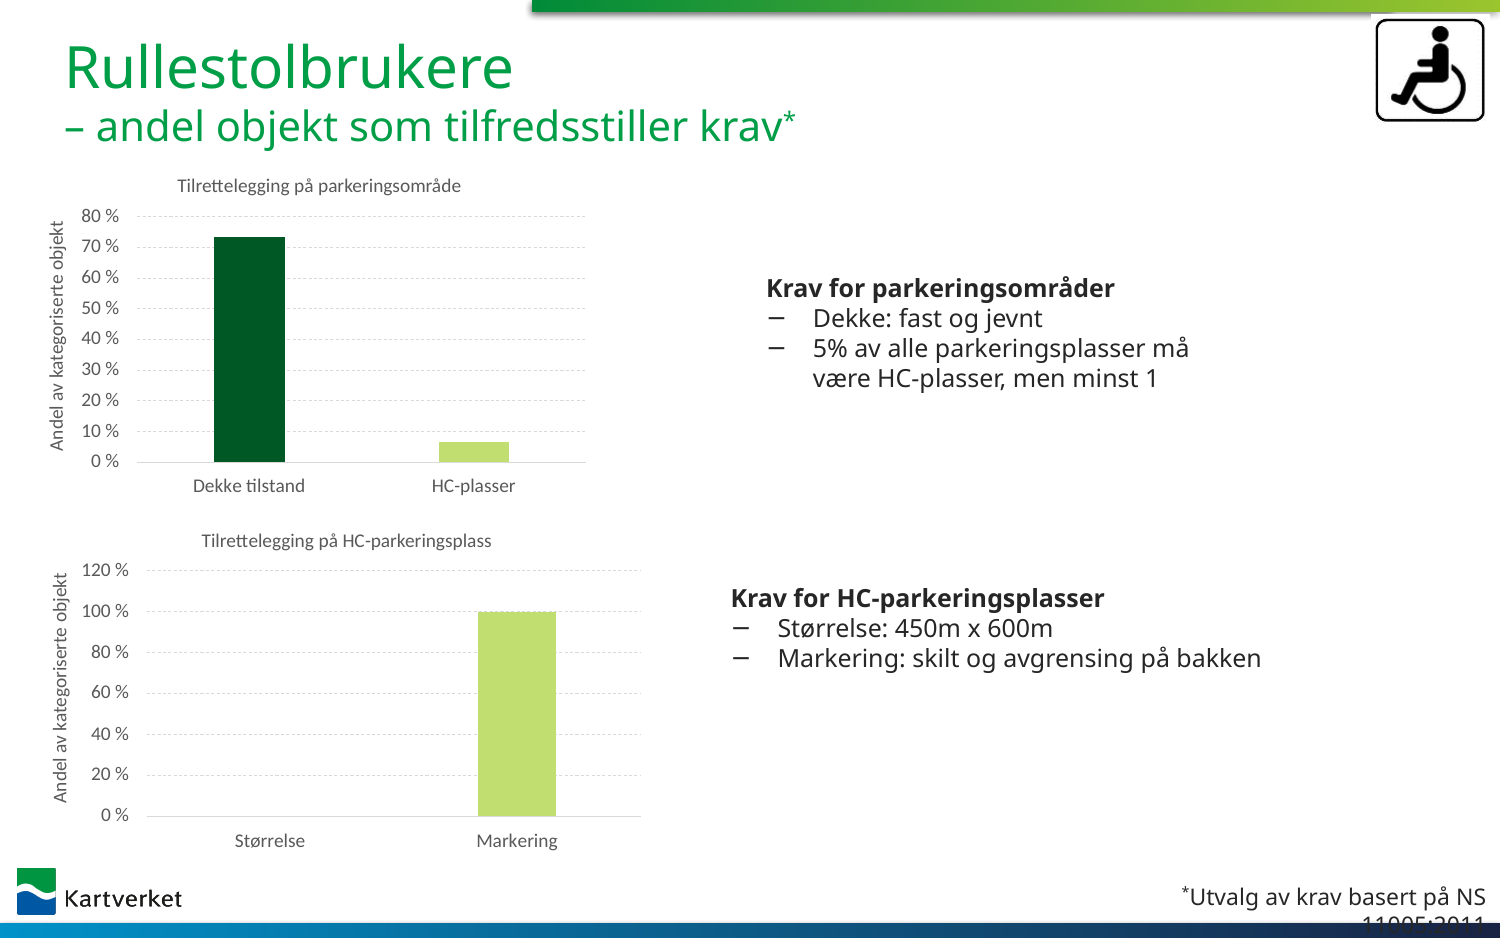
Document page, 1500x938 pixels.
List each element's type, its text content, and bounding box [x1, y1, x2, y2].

picture [41, 166, 598, 505]
text_box Krav for HC-parkeringsplasser Størrelse: 450m x 600m Markering: skilt og avgrensing på bakken [715, 574, 1278, 680]
text_box Rullestolbrukere – andel objekt som tilfredsstiller krav* [49, 23, 1431, 158]
text_box *Utvalg av krav basert på NS 11005:2011 [1068, 873, 1500, 938]
picture [41, 520, 652, 859]
text_box Krav for parkeringsområder Dekke: fast og jevnt 5% av alle parkeringsplasser må være HC-plasser, men minst 1 [751, 264, 1232, 400]
picture [1371, 13, 1491, 127]
